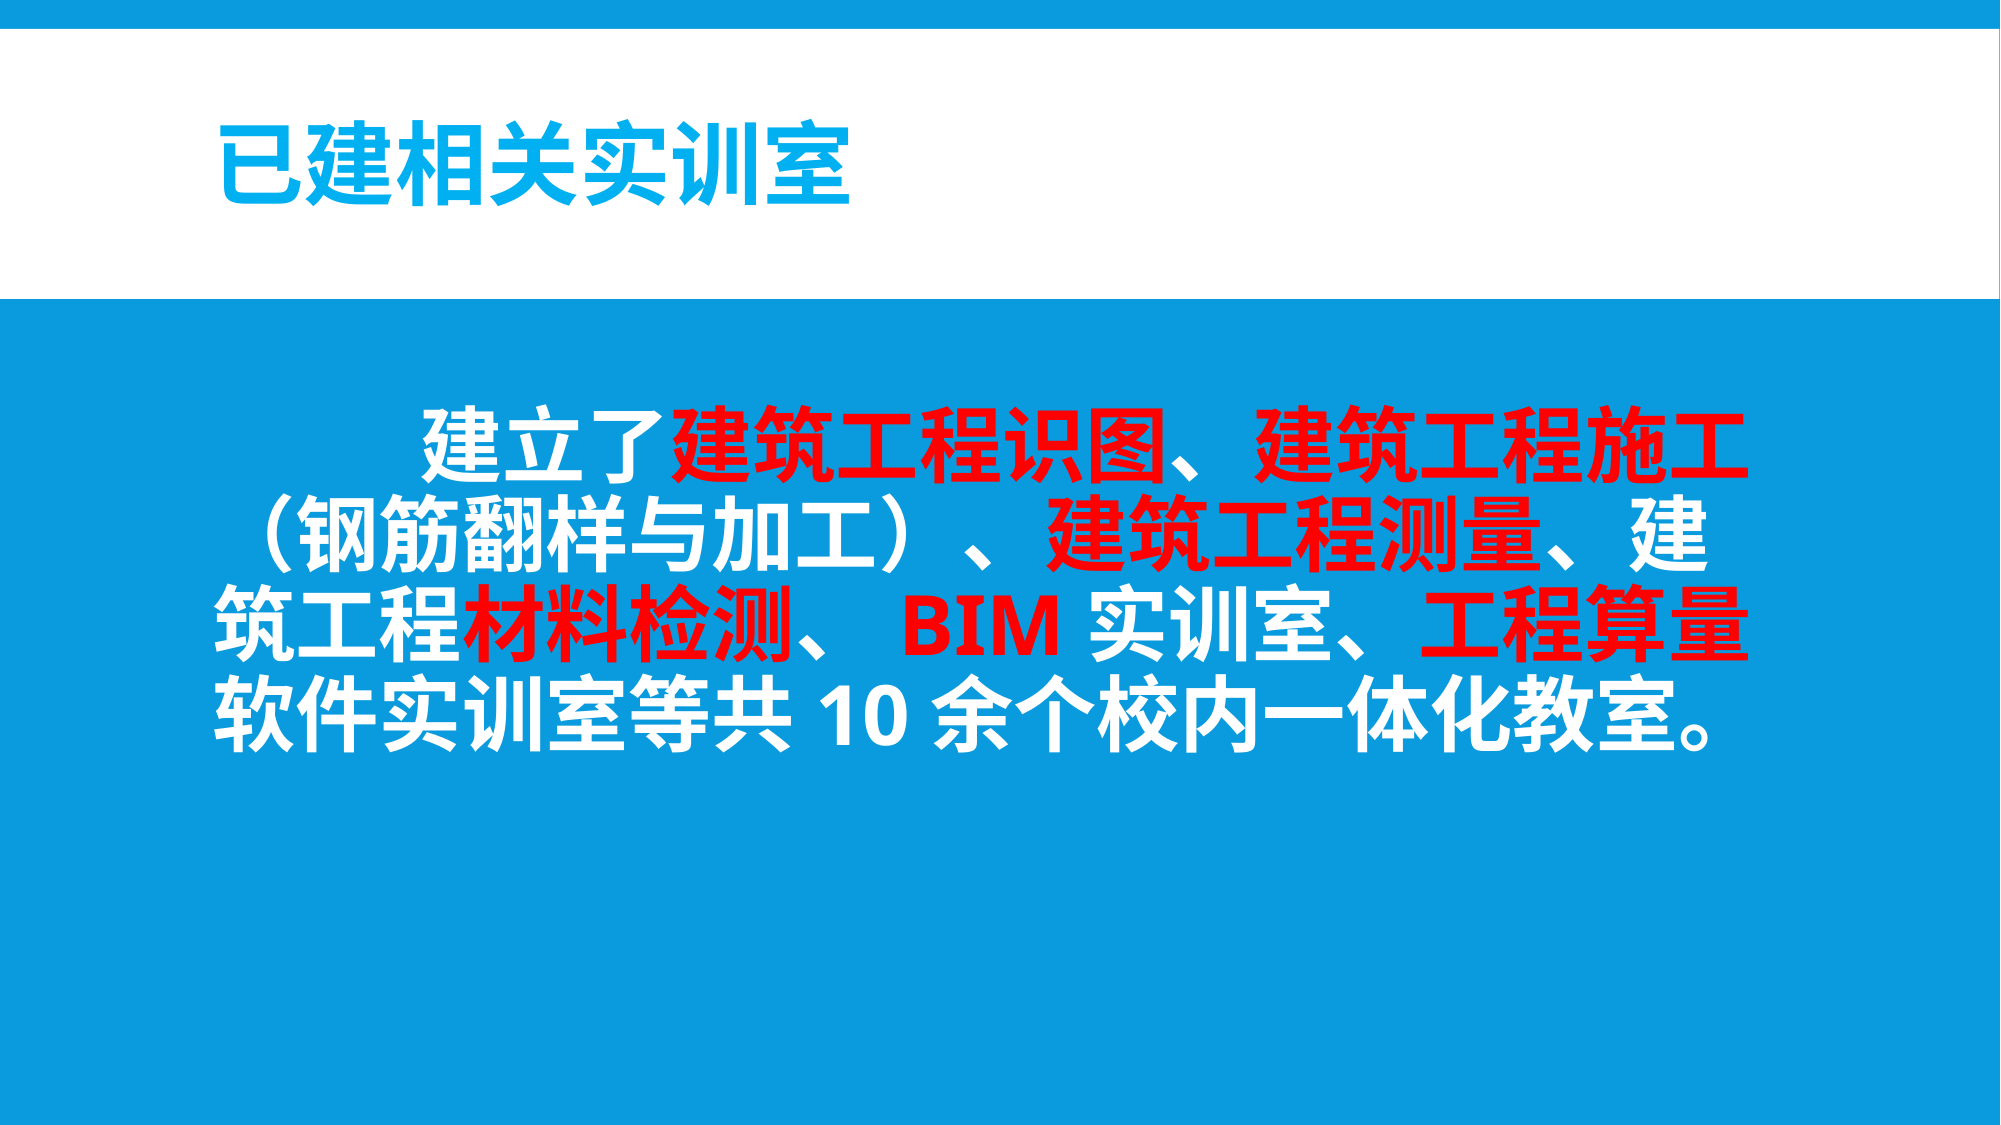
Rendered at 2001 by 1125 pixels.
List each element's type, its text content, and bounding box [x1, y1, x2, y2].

list 建立了建筑工程识图、建筑工程施工（钢筋翻样与加工）、建筑工程测量、建筑工程材料检测、BIM实训室、工程算量软件实训室等共10余个校内一体化教室。 [197, 396, 1803, 1087]
title 已建相关实训室 [197, 46, 1803, 295]
